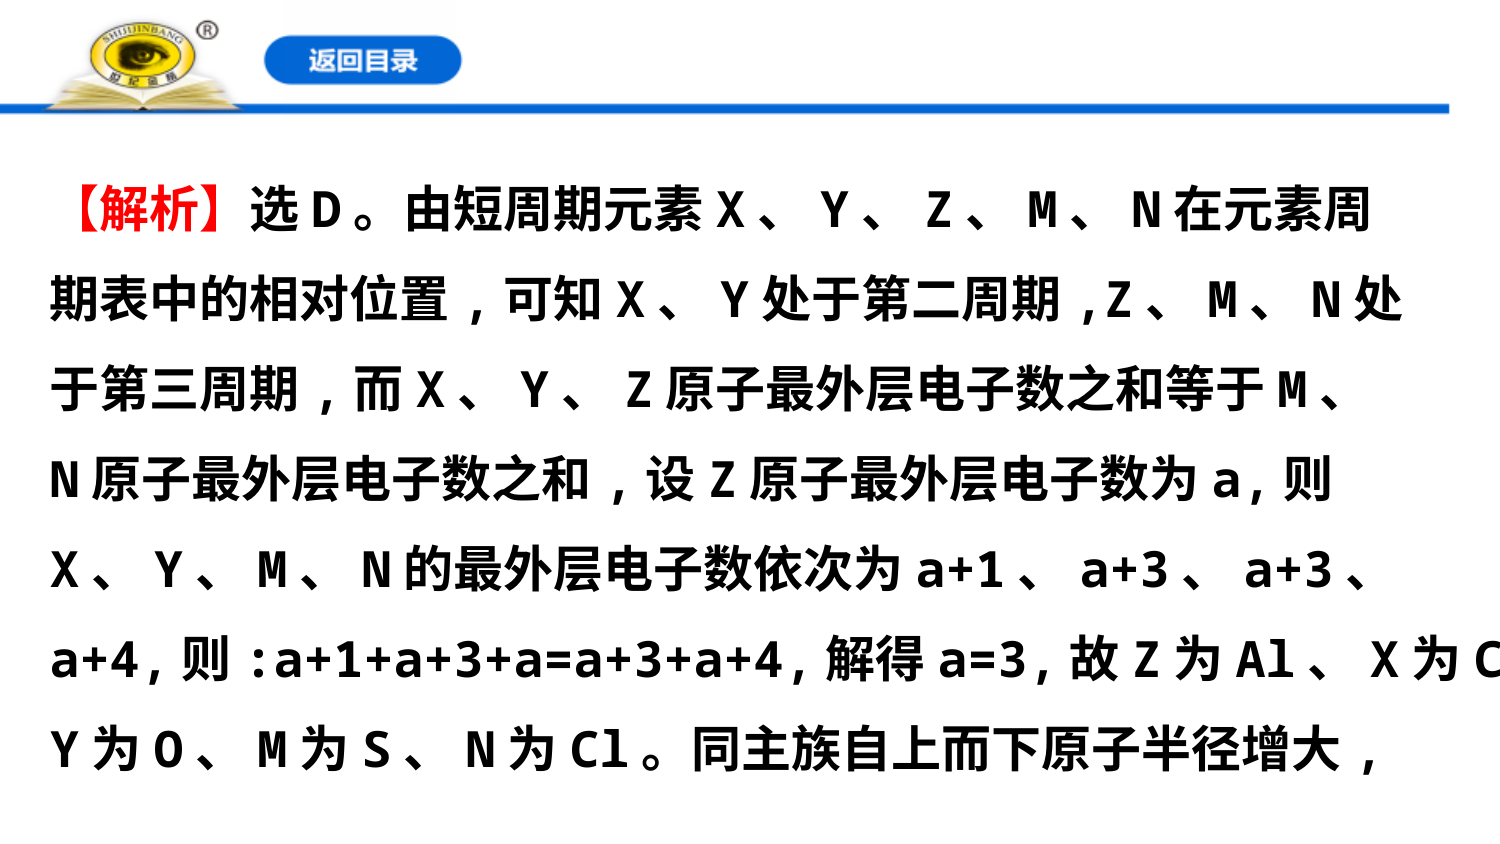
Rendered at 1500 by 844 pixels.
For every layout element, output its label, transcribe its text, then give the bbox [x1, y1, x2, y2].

text_box 【解析】选D。由短周期元素X、Y、Z、M、N在元素周 期表中的相对位置,可知X、Y处于第二周期,Z、M、N处 于第三周期,而X、Y、Z原子最外层电子数之和等于M、 N原子最外层电子数之和,设Z原子最外层电子数为a,则 X、Y、M、N的最外层电子数依次为a+1、a+3、a+3、 a+4,则:a+1+a+3+a=a+3+a+4,解得a=3,故Z为Al、X为C、 Y为O、M为S、N为Cl。同主族自上而下原子半径增大, [34, 140, 1500, 786]
picture [0, 0, 1500, 844]
